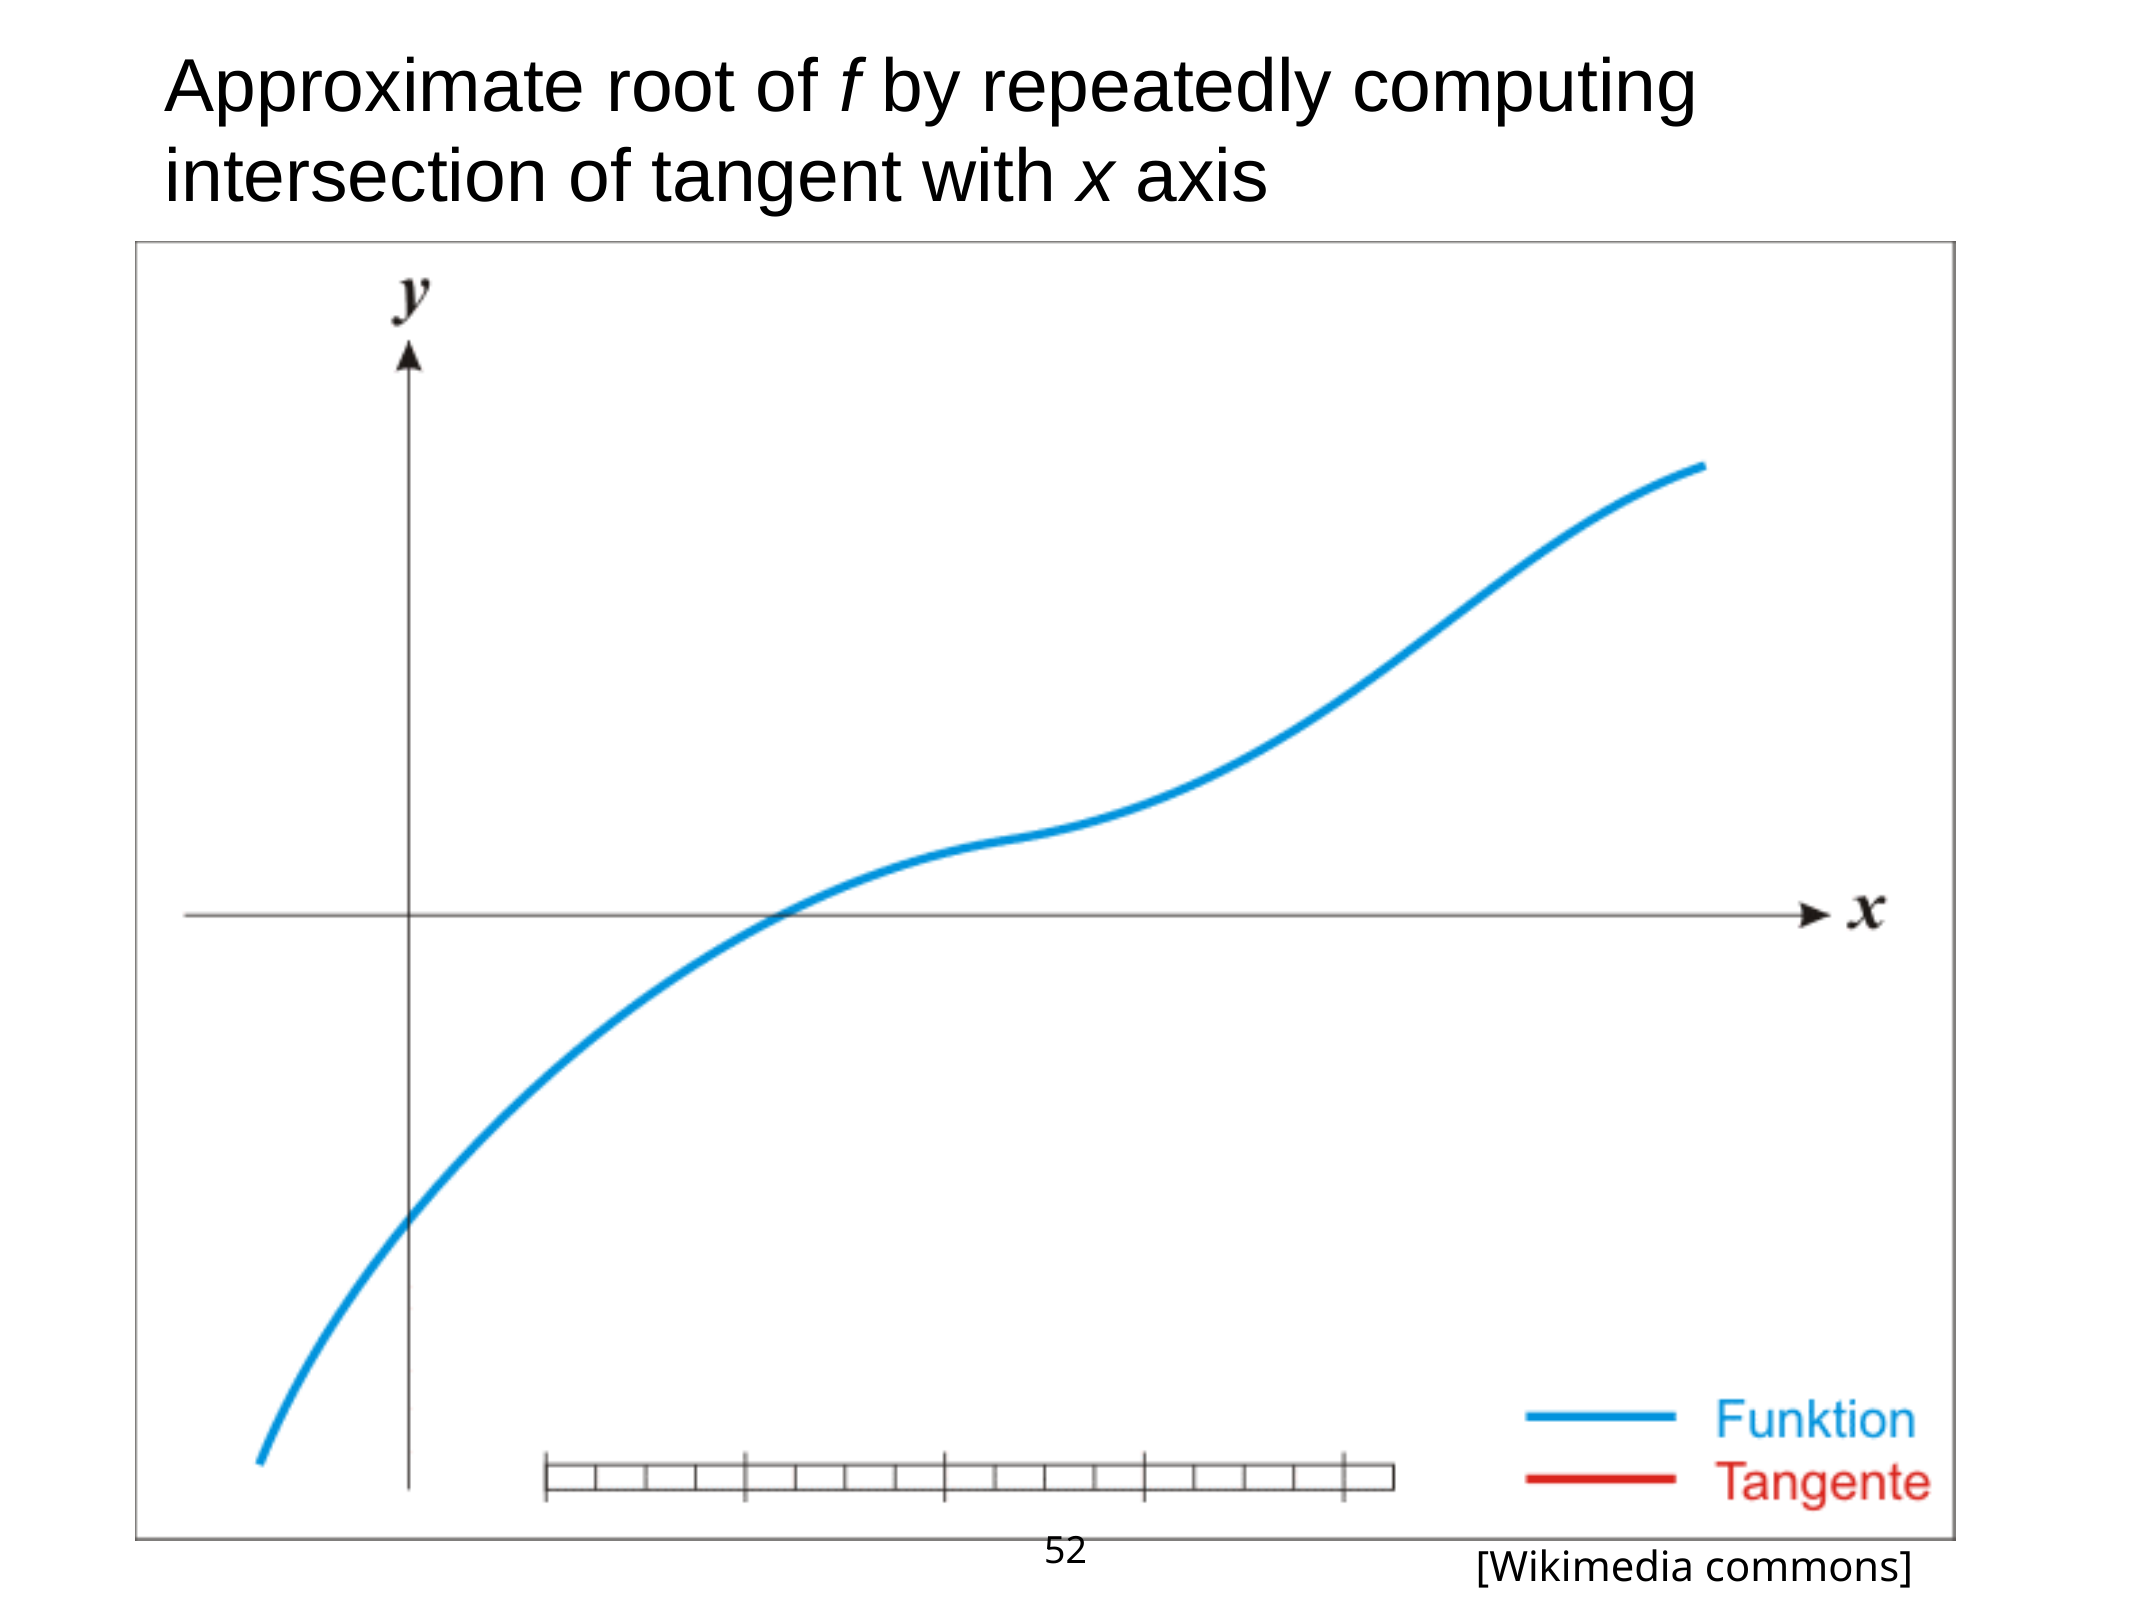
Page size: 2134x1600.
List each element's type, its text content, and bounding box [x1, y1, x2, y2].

list Approximate root of f by repeatedly computing intersection of tangent with x axis [155, 27, 1978, 297]
slide_number 52 [1034, 1545, 1097, 1581]
picture [134, 241, 1957, 1541]
text_box [Wikimedia commons] [1467, 1545, 1922, 1598]
